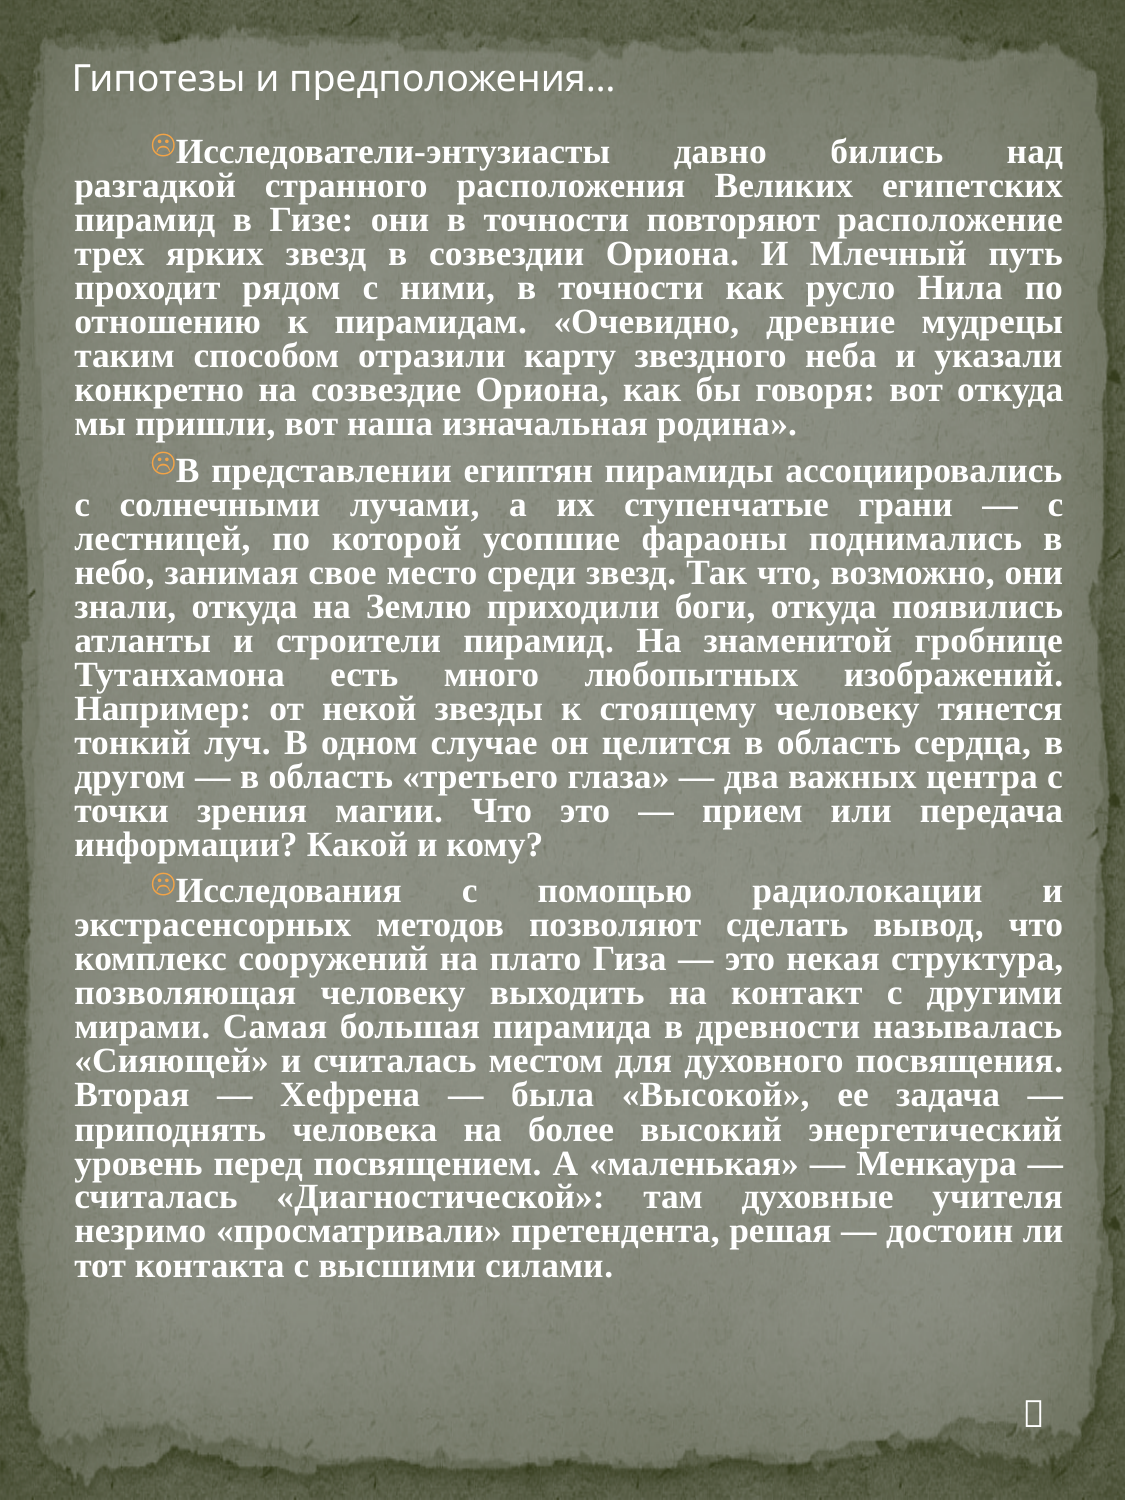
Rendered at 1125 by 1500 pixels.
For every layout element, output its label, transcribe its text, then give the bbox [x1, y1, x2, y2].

text_box Исследователи-энтузиасты давно бились над разгадкой странного расположения Великих египетских пирамид в Гизе: они в точности повторяют расположение трех ярких звезд в созвездии Ориона. И Млечный путь проходит рядом с ними, в точности как русло Нила по отношению к пирамидам. «Очевидно, древние мудрецы таким способом отразили карту звездного неба и указали конкретно на созвездие Ориона, как бы говоря: вот откуда мы пришли, вот наша изначальная родина». В представлении египтян пирамиды ассоциировались с солнечными лучами, а их ступенчатые грани — с лестницей, по которой усопшие фараоны поднимались в небо, занимая свое место среди звезд. Так что, возможно, они знали, откуда на Землю приходили боги, откуда появились атланты и строители пирамид. На знаменитой гробнице Тутанхамона есть много любопытных изображений. Например: от некой звезды к стоящему человеку тянется тонкий луч. В одном случае он целится в область сердца, в другом — в область «третьего глаза» — два важных центра с точки зрения магии. Что это — прием или передача информации? Какой и кому? Исследования с помощью радиолокации и экстрасенсорных методов позволяют сделать вывод, что комплекс сооружений на плато Гиза — это некая структура, позволяющая человеку выходить на контакт с другими мирами. Самая большая пирамида в древности называлась «Сияющей» и считалась местом для духовного посвящения. Вторая — Хефрена — была «Высокой», ее задача — приподнять человека на более высокий энергетический уровень перед посвящением. А «маленькая» — Менкаура — считалась «Диагностической»: там духовные учителя незримо «просматривали» претендента, решая — достоин ли тот контакта с высшими силами. [58, 128, 1078, 1395]
text_box Гипотезы и предположения… [56, 46, 632, 107]
text_box  [1007, 1382, 1090, 1443]
